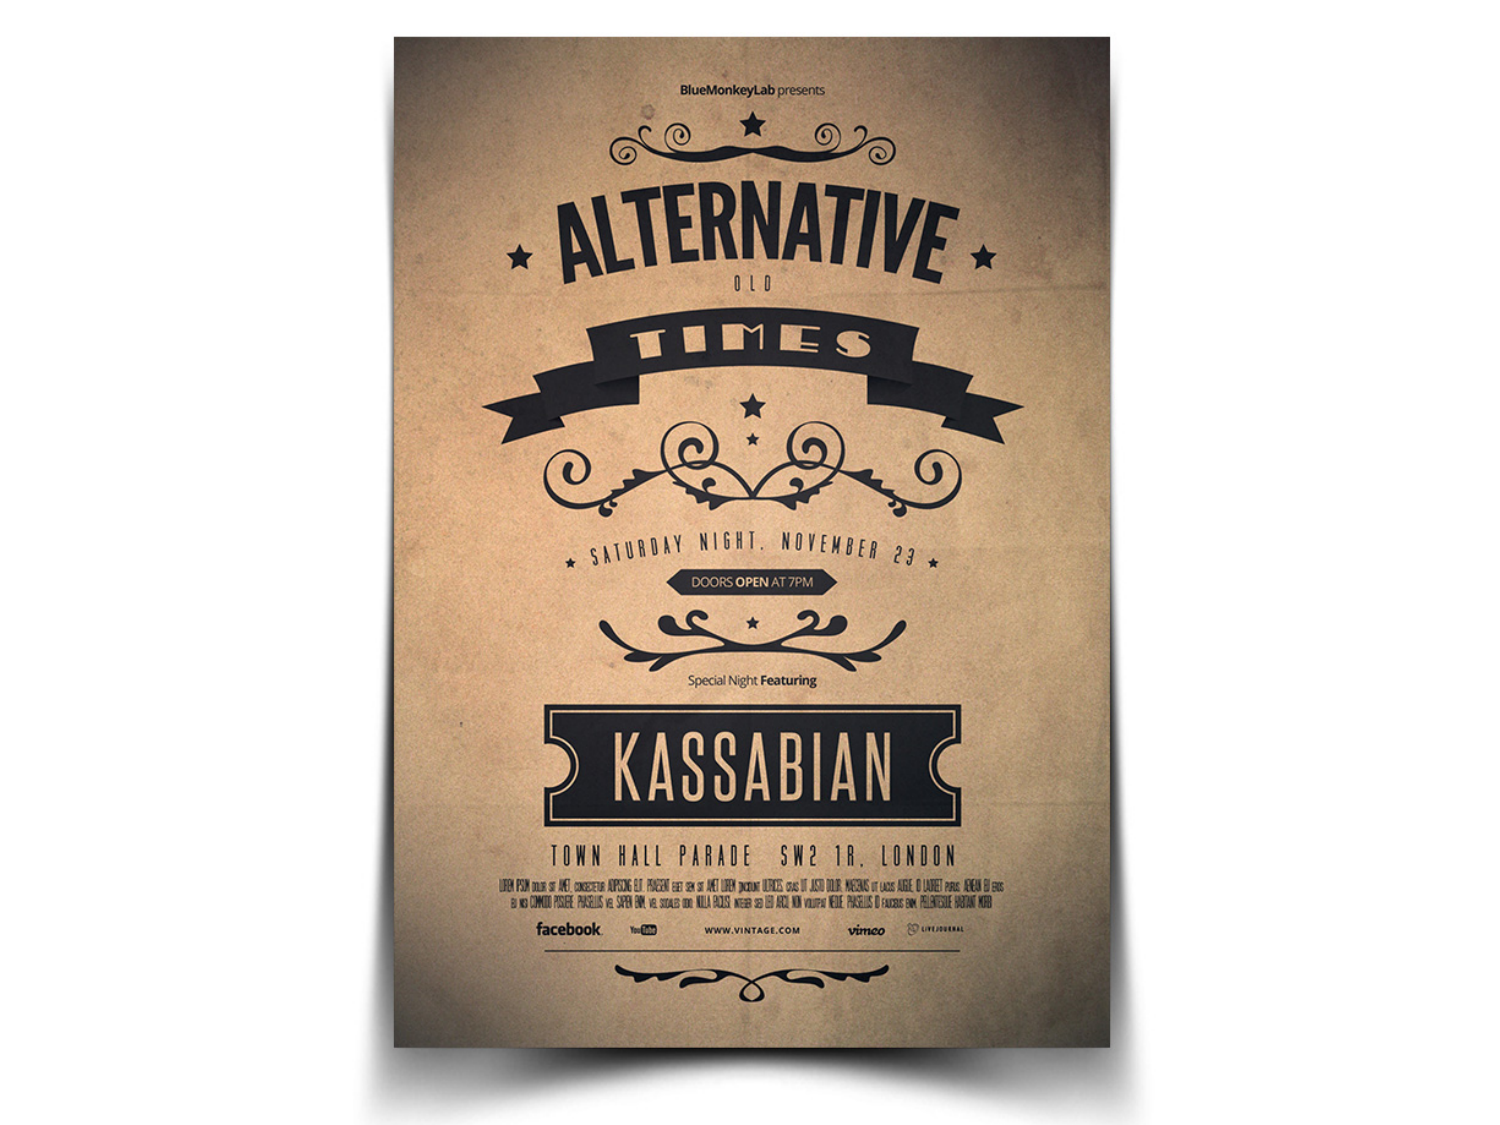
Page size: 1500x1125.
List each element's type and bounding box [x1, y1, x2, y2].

picture [323, 32, 1180, 1125]
